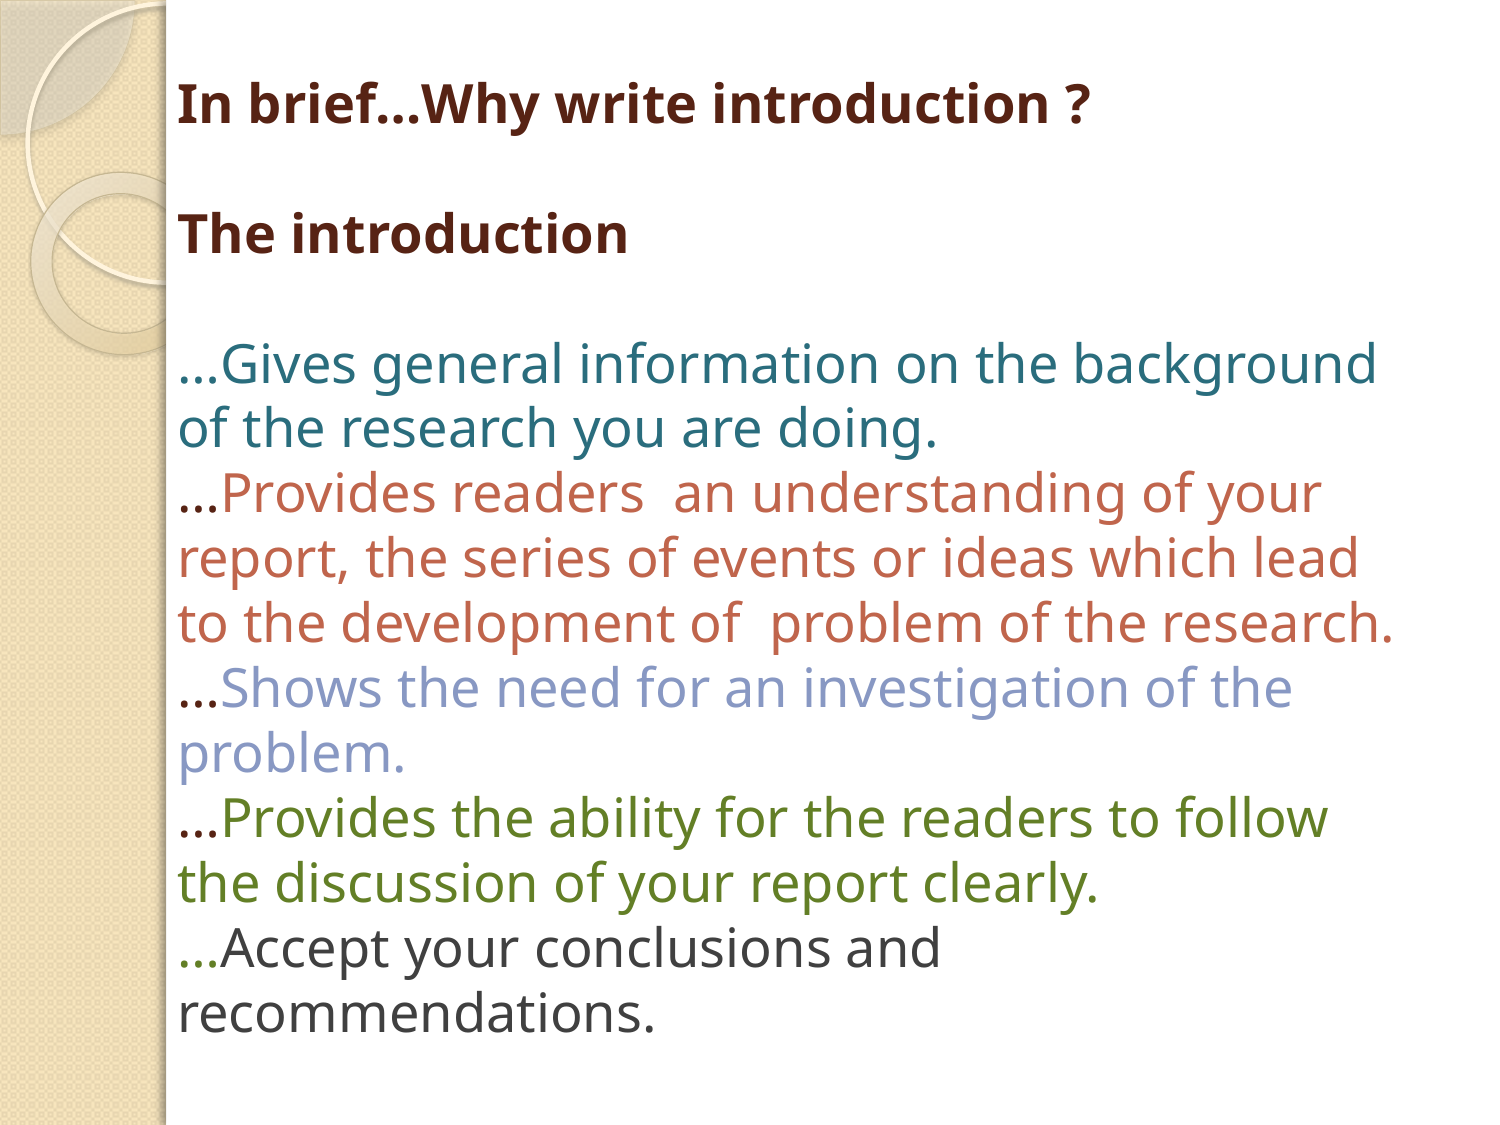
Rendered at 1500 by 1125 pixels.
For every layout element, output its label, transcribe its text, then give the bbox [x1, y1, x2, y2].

title In brief…Why write introduction ? The introduction …Gives general information on the background of the research you are doing. …Provides readers an understanding of your report, the series of events or ideas which lead to the development of problem of the research. …Shows the need for an investigation of the problem. …Provides the ability for the readers to follow the discussion of your report clearly. …Accept your conclusions and recommendations. [162, 24, 1425, 1088]
